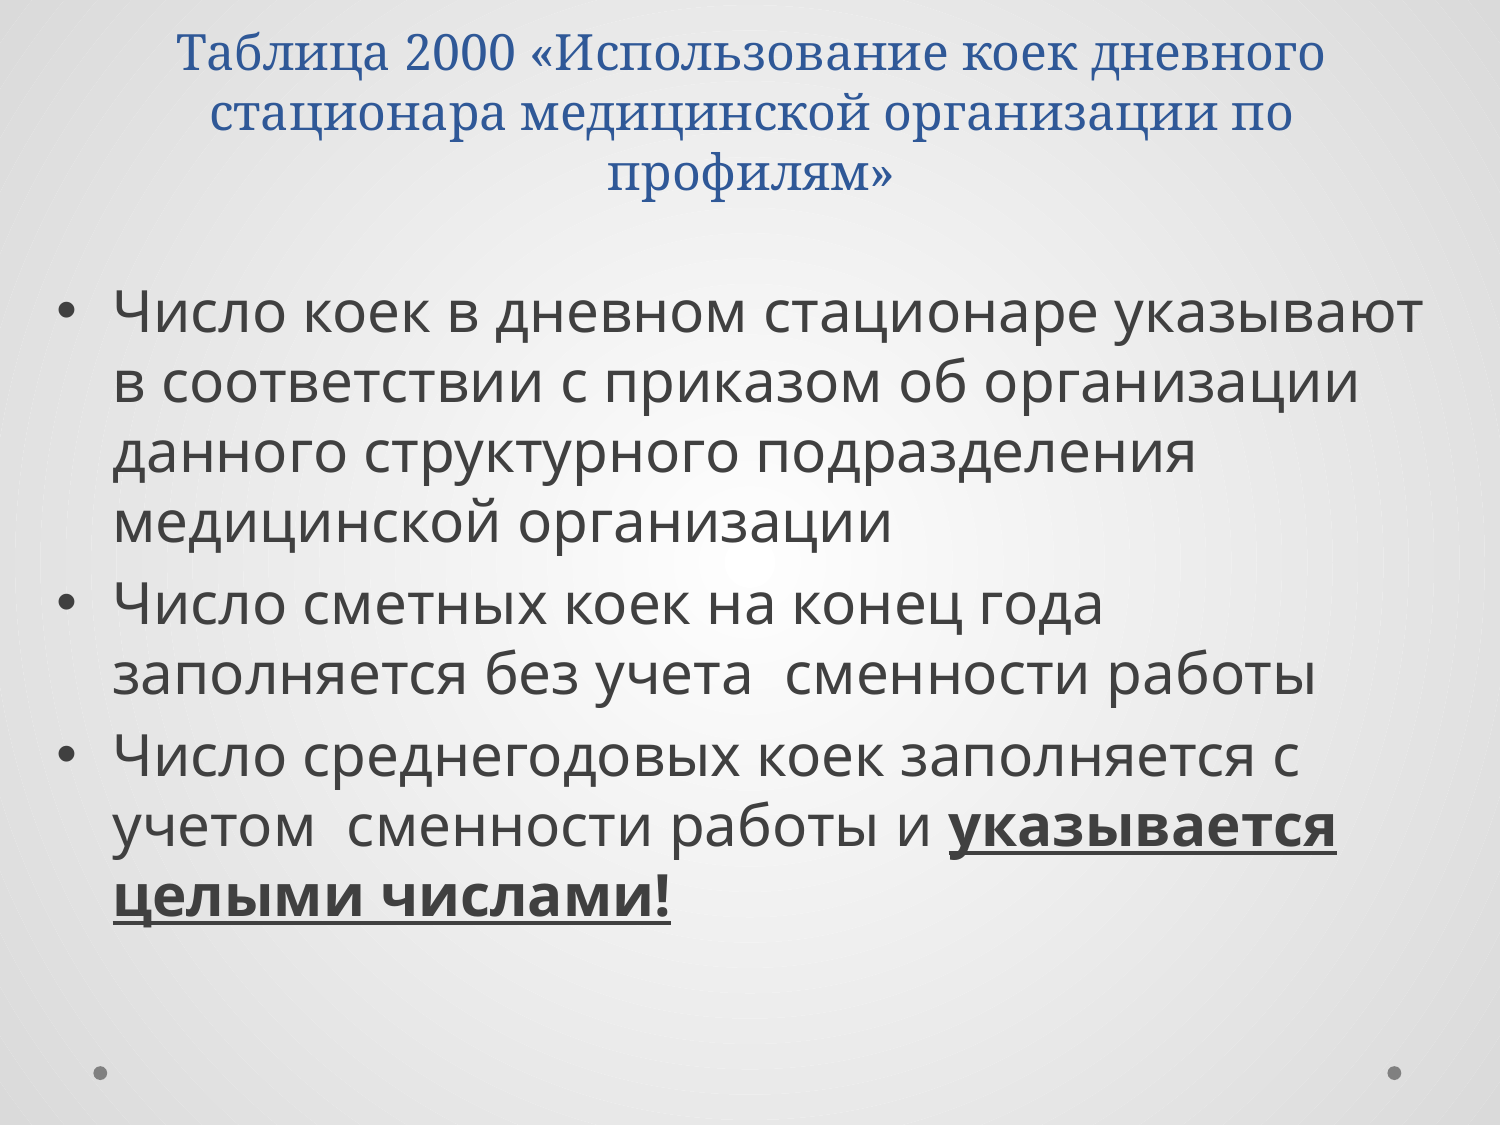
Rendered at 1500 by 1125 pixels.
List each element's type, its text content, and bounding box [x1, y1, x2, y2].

list Число коек в дневном стационаре указывают в соответствии с приказом об организации данного структурного подразделения медицинской организации Число сметных коек на конец года заполняется без учета сменности работы Число среднегодовых коек заполняется с учетом сменности работы и указывается целыми числами! [41, 267, 1471, 1012]
title Таблица 2000 «Использование коек дневного стационара медицинской организации по профилям» [76, 42, 1427, 209]
